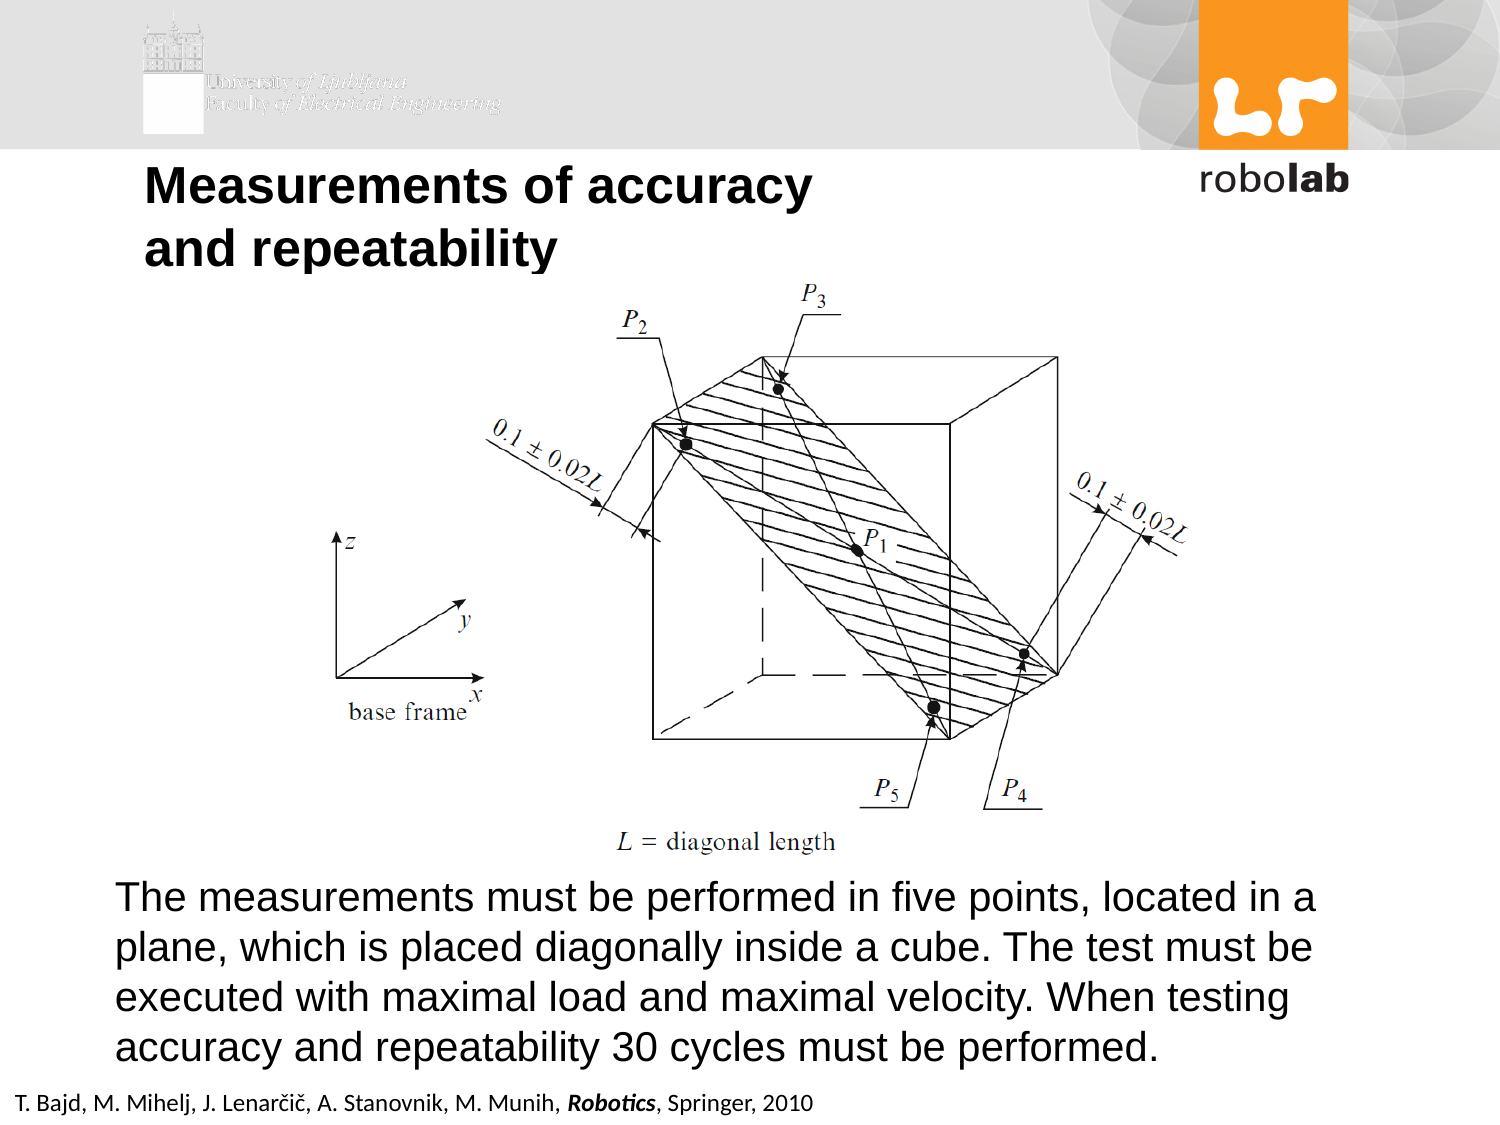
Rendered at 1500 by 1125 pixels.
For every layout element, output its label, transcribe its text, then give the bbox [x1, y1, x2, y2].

picture [143, 10, 501, 94]
title Measurements of accuracy and repeatability [129, 94, 1311, 272]
picture [998, 0, 1500, 196]
text_box The measurements must be performed in five points, located in a plane, which is placed diagonally inside a cube. The test must be executed with maximal load and maximal velocity. When testing accuracy and repeatability 30 cycles must be performed. [99, 862, 1413, 1078]
picture [295, 274, 1213, 863]
